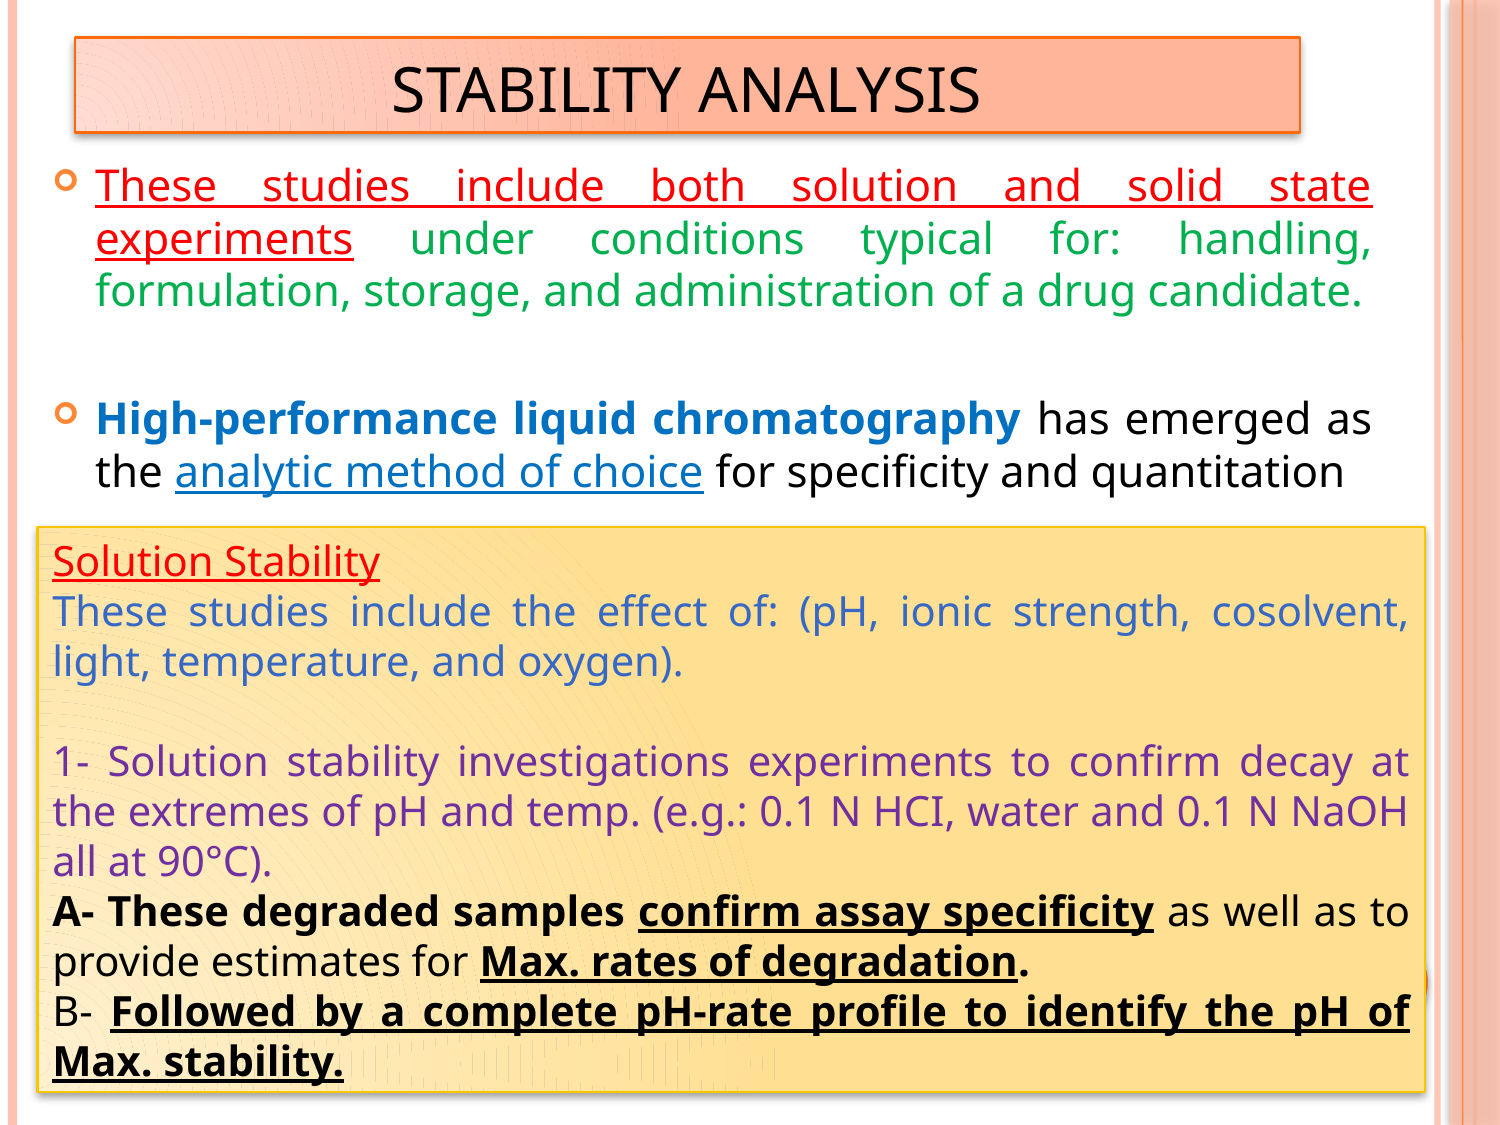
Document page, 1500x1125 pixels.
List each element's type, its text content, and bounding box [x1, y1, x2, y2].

list These studies include both solution and solid state experiments under conditions typical for: handling, formulation, storage, and administration of a drug candidate. High-performance liquid chromatography has emerged as the analytic method of choice for specificity and quantitation [37, 149, 1388, 513]
text_box Solution Stability These studies include the effect of: (pH, ionic strength, cosolvent, light, temperature, and oxygen). 1- Solution stability investigations experiments to confirm decay at the extremes of pH and temp. (e.g.: 0.1 N HCI, water and 0.1 N NaOH all at 90°C). A- These degraded samples confirm assay specificity as well as to provide estimates for Max. rates of degradation. B- Followed by a complete pH-rate profile to identify the pH of Max. stability. [36, 526, 1426, 1093]
title Stability Analysis [74, 36, 1301, 134]
